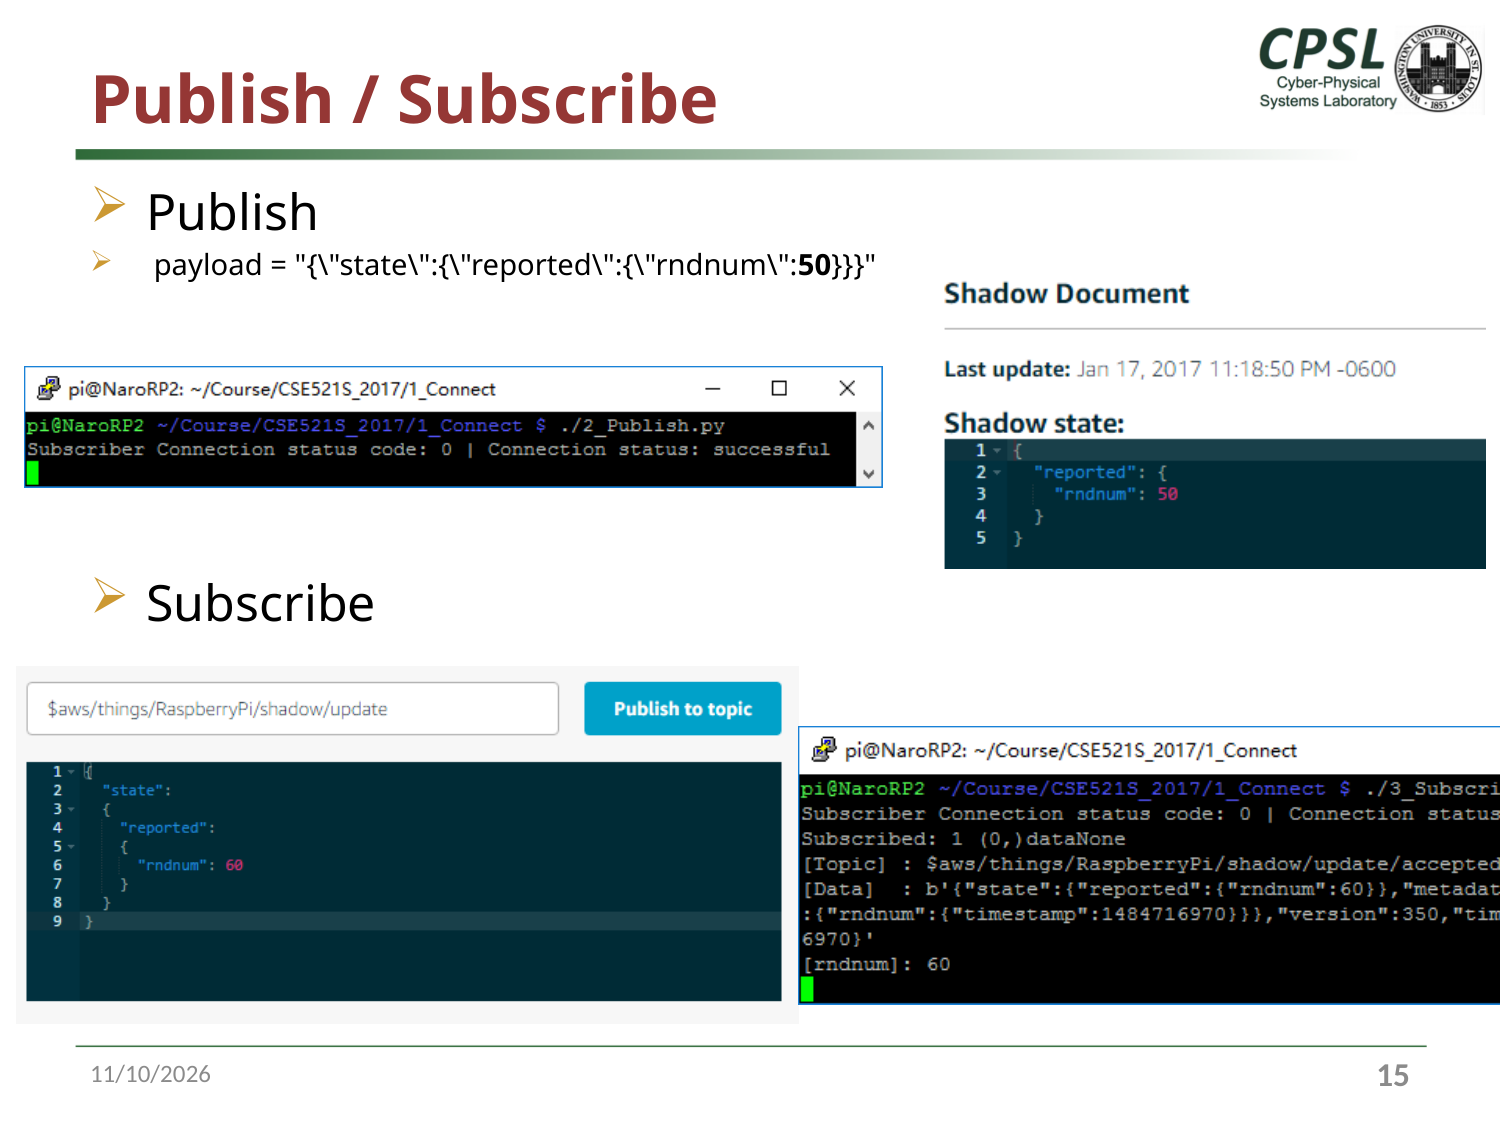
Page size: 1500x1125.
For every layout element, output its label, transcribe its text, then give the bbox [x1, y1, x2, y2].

footer [512, 1042, 988, 1103]
title Publish / Subscribe [75, 45, 1425, 149]
list Publish payload = "{\"state\":{\"reported\":{\"rndnum\":50}}}" Subscribe [75, 173, 1425, 725]
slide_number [75, 1042, 425, 1103]
picture [0, 0, 1500, 1125]
slide_number 14 [1074, 1042, 1425, 1103]
